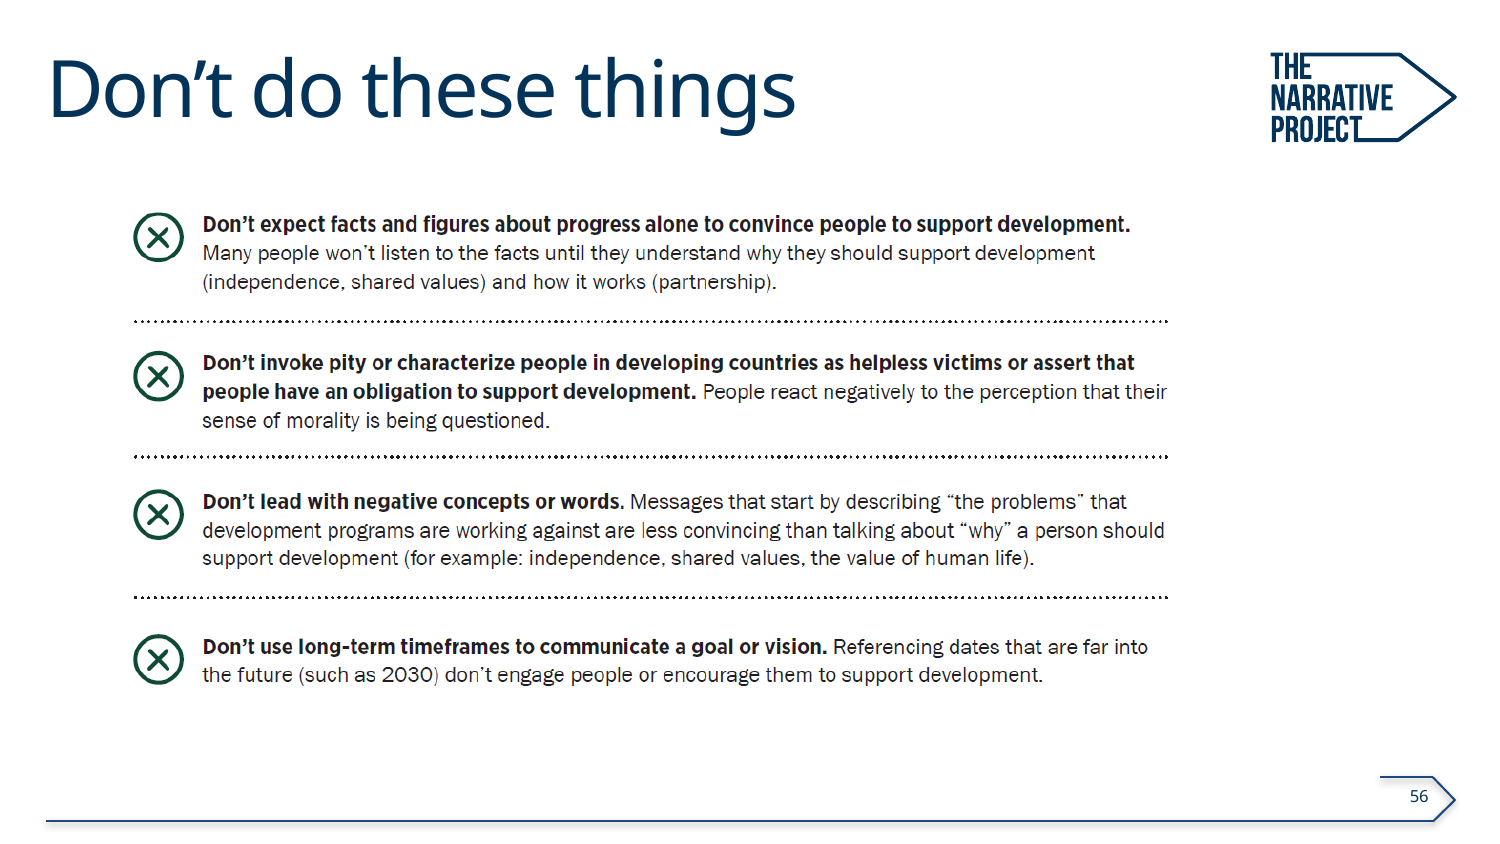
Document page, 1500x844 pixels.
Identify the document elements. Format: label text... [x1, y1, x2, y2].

slide_number 56 [1093, 775, 1444, 820]
picture [104, 192, 1183, 715]
title Don’t do these things [46, 49, 1247, 146]
